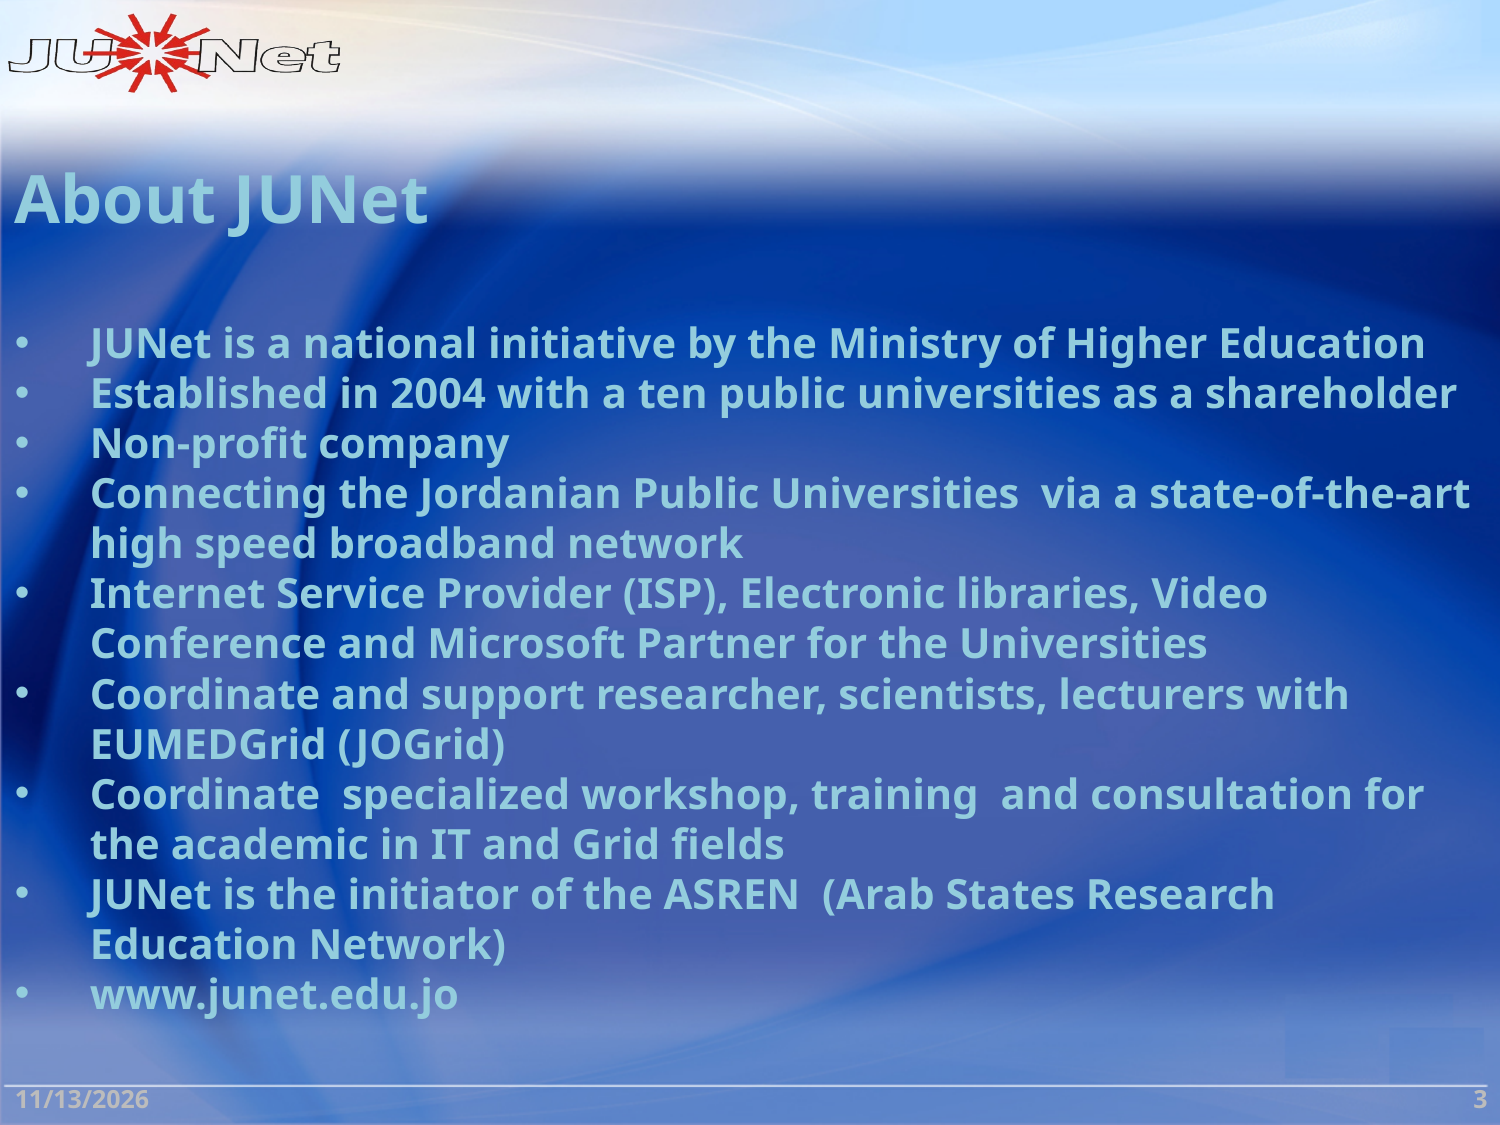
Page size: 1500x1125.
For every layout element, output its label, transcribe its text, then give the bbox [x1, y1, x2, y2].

slide_number 3 [1299, 1052, 1488, 1125]
picture [0, 0, 1500, 149]
text_box About JUNet JUNet is a national initiative by the Ministry of Higher Education Established in 2004 with a ten public universities as a shareholder Non-profit company Connecting the Jordanian Public Universities via a state-of-the-art high speed broadband network Internet Service Provider (ISP), Electronic libraries, Video Conference and Microsoft Partner for the Universities Coordinate and support researcher, scientists, lecturers with EUMEDGrid (JOGrid) Coordinate specialized workshop, training and consultation for the academic in IT and Grid fields JUNet is the initiator of the ASREN (Arab States Research Education Network) www.junet.edu.jo [0, 149, 1500, 1125]
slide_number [0, 1052, 425, 1125]
